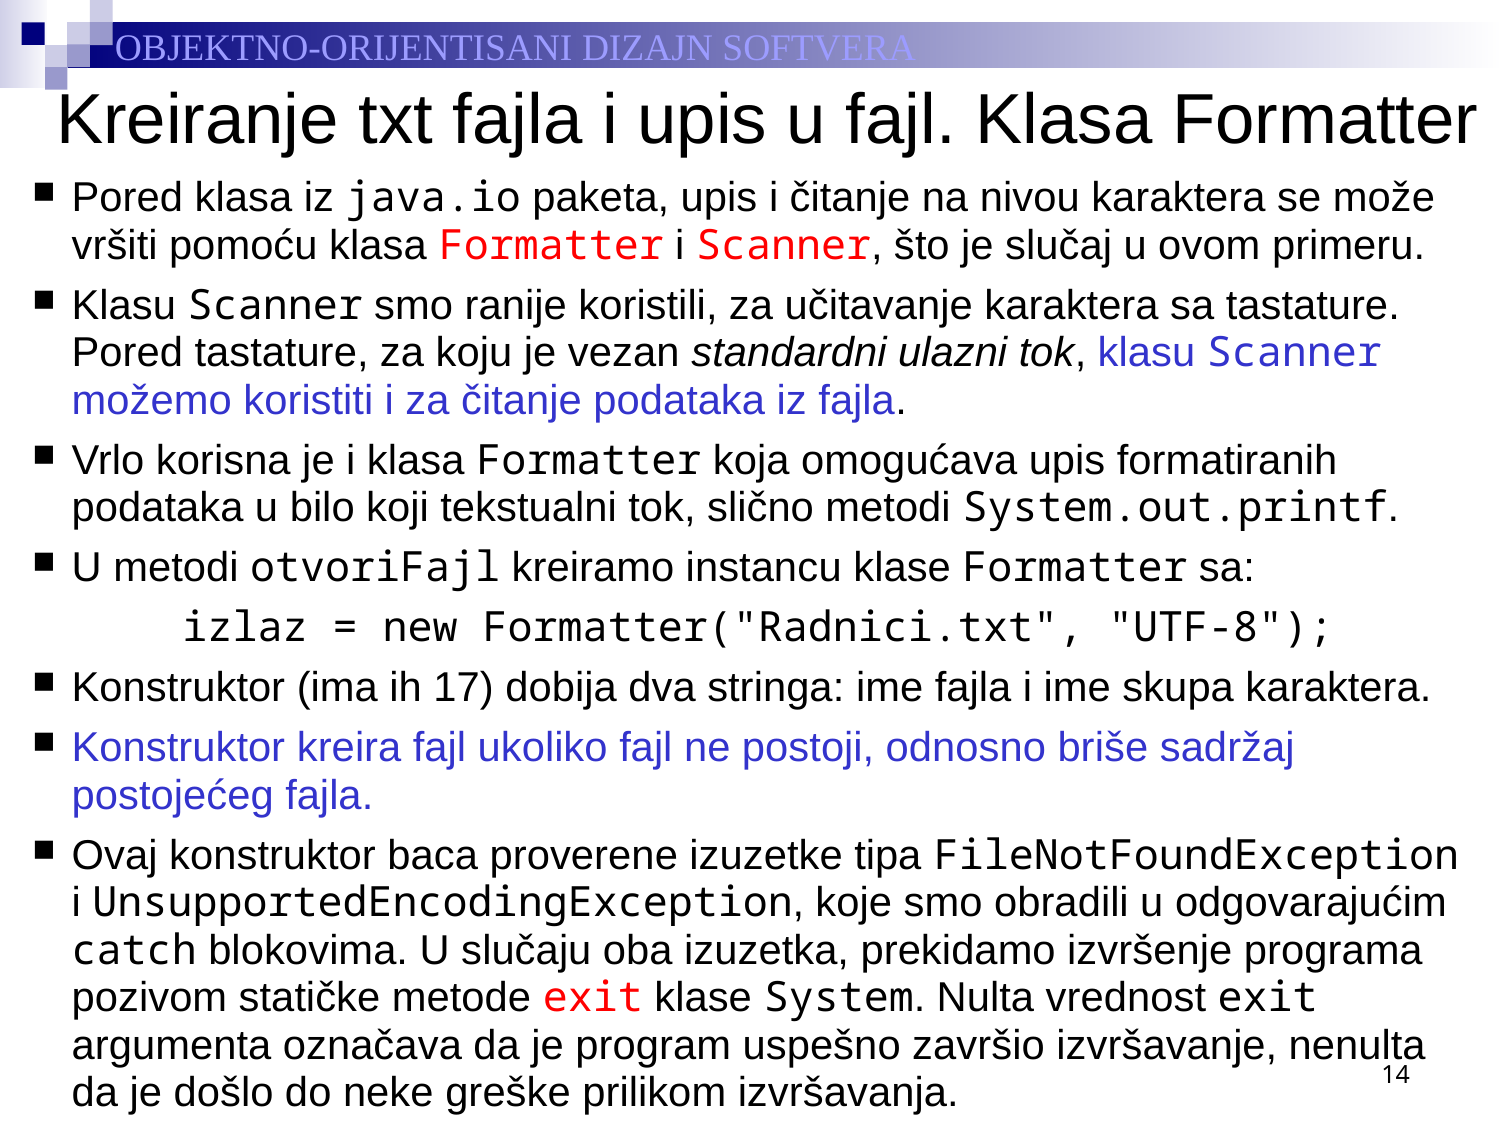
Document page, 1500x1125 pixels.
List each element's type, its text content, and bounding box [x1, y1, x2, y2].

title Kreiranje txt fajla i upis u fajl. Klasa Formatter [41, 66, 1500, 165]
slide_number 14 [1074, 1024, 1426, 1101]
text_box Pored klasa iz java.io paketa, upis i čitanje na nivou karaktera se može vršiti pomoću klasa Formatter i Scanner, što je slučaj u ovom primeru. Klasu Scanner smo ranije koristili, za učitavanje karaktera sa tastature. Pored tastature, za koju je vezan standardni ulazni tok, klasu Scanner možemo koristiti i za čitanje podataka iz fajla. Vrlo korisna je i klasa Formatter koja omogućava upis formatiranih podataka u bilo koji tekstualni tok, slično metodi System.out.printf. U metodi otvoriFajl kreiramo instancu klase Formatter sa: izlaz = new Formatter("Radnici.txt", "UTF-8"); Konstruktor (ima ih 17) dobija dva stringa: ime fajla i ime skupa karaktera. Konstruktor kreira fajl ukoliko fajl ne postoji, odnosno briše sadržaj postojećeg fajla. Ovaj konstruktor baca proverene izuzetke tipa FileNotFoundException i UnsupportedEncodingException, koje smo obradili u odgovarajućim catch blokovima. U slučaju oba izuzetka, prekidamo izvršenje programa pozivom statičke metode exit klase System. Nulta vrednost exit argumenta označava da je program uspešno završio izvršavanje, nenulta da je došlo do neke greške prilikom izvršavanja. [17, 166, 1483, 1096]
